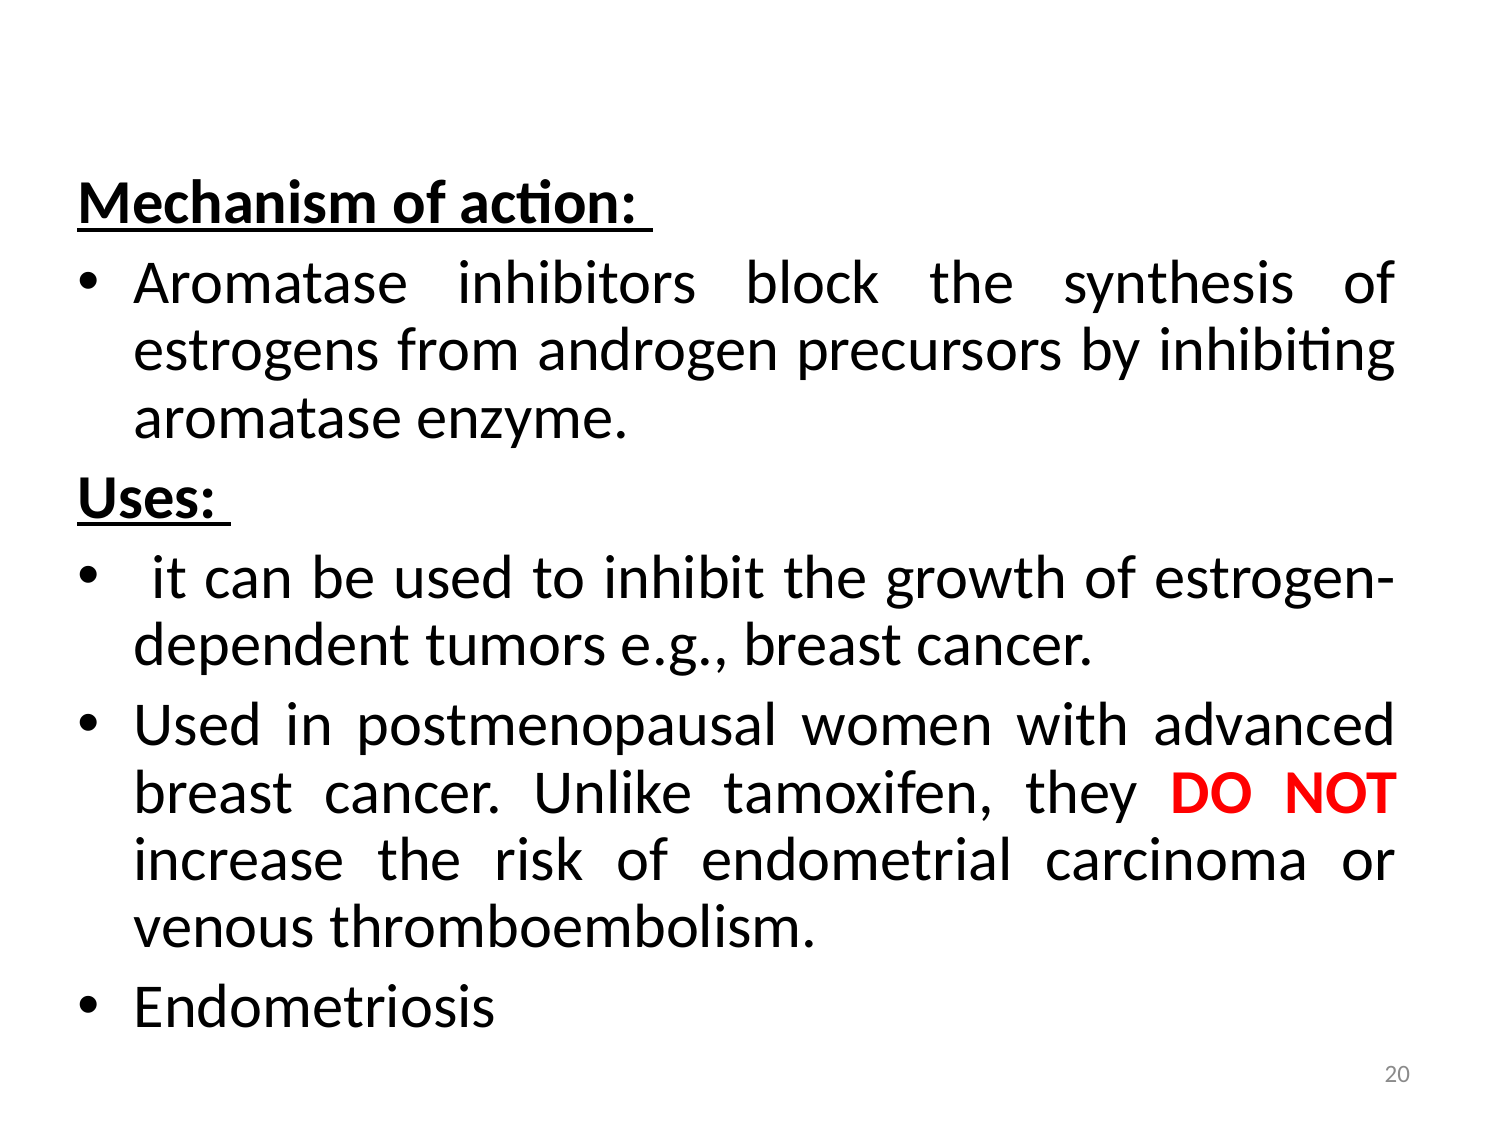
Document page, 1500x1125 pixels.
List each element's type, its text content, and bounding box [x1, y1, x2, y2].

list Mechanism of action: Aromatase inhibitors block the synthesis of estrogens from androgen precursors by inhibiting aromatase enzyme. Uses: it can be used to inhibit the growth of estrogen-dependent tumors e.g., breast cancer. Used in postmenopausal women with advanced breast cancer. Unlike tamoxifen, they DO NOT increase the risk of endometrial carcinoma or venous thromboembolism. Endometriosis [62, 162, 1413, 1100]
slide_number 20 [1074, 1042, 1425, 1103]
